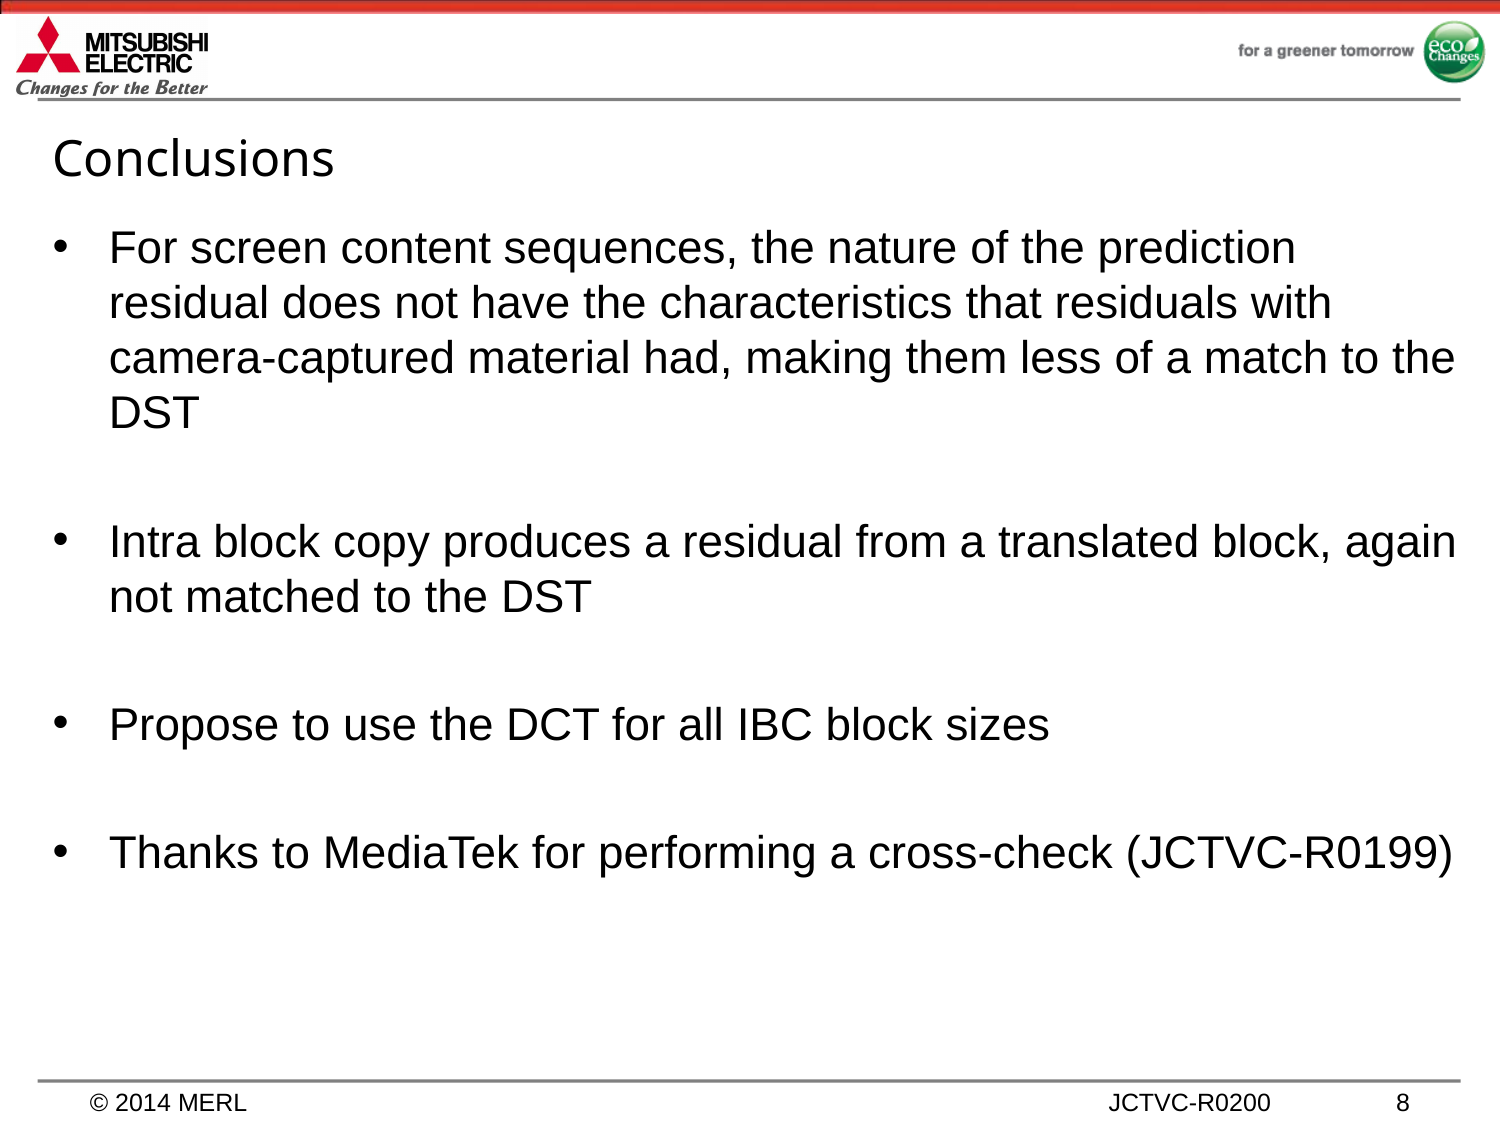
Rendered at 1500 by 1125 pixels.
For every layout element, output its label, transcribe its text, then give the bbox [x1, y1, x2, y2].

title Conclusions [37, 116, 1461, 196]
list For screen content sequences, the nature of the prediction residual does not have the characteristics that residuals with camera-captured material had, making them less of a match to the DST Intra block copy produces a residual from a translated block, again not matched to the DST Propose to use the DCT for all IBC block sizes Thanks to MediaTek for performing a cross-check (JCTVC-R0199) [37, 210, 1475, 1059]
picture [1236, 19, 1486, 85]
picture [0, 0, 1500, 14]
slide_number 8 [1352, 1071, 1425, 1125]
picture [16, 16, 208, 97]
